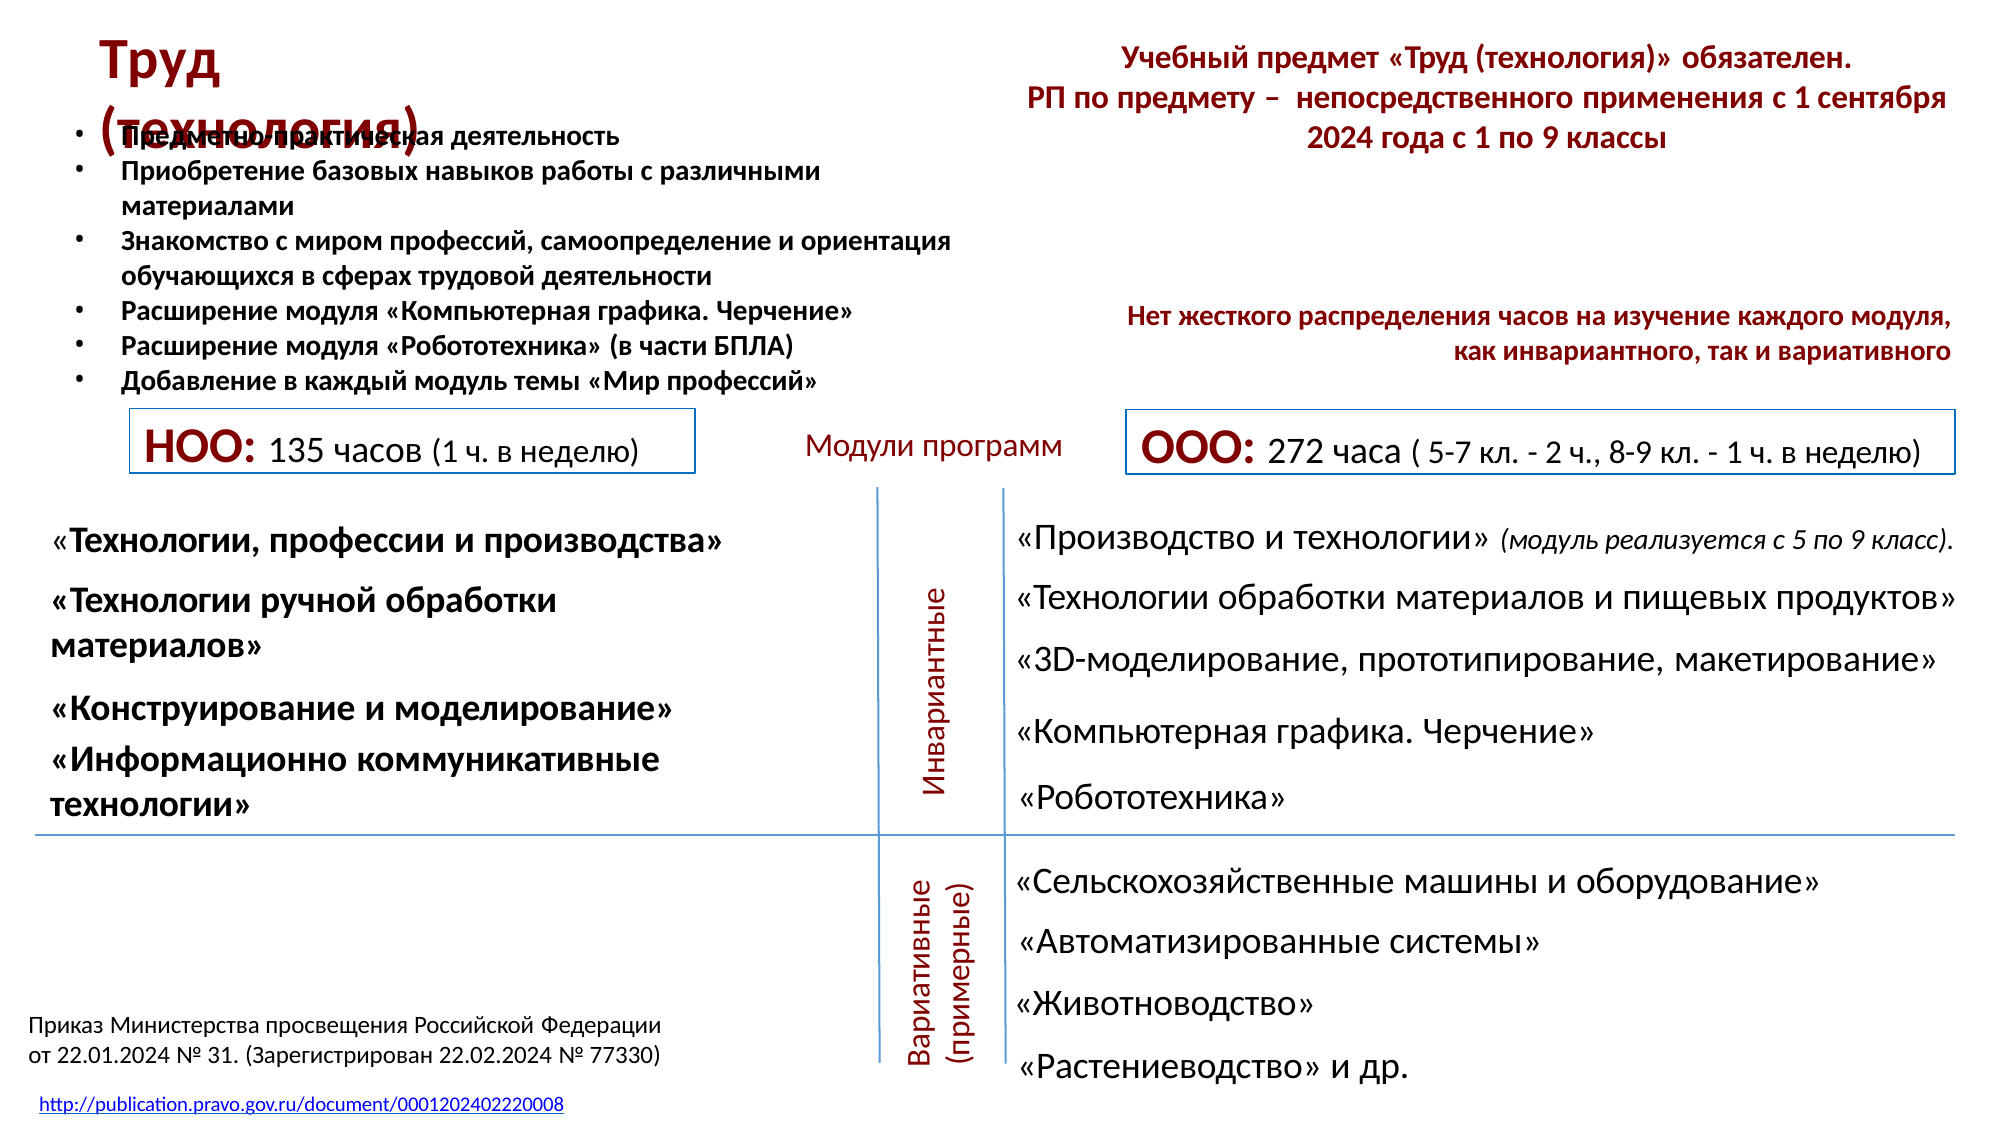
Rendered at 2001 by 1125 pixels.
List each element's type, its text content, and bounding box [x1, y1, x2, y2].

text_box http://publication.pravo.gov.ru/document/0001202402220008 [37, 1088, 578, 1116]
text_box Модули программ [802, 421, 1070, 464]
text_box «Информационно коммуникативные технологии» [47, 731, 855, 824]
text_box НОО: 135 часов (1 ч. в неделю) [129, 408, 696, 473]
text_box ООО: 272 часа ( 5-7 кл. - 2 ч., 8-9 кл. - 1 ч. в неделю) [1126, 409, 1955, 474]
text_box «Компьютерная графика. Черчение» «Робототехника» [1012, 683, 1603, 818]
title Труд (технология) [97, 17, 551, 114]
text_box Вариативные (примерные) [902, 876, 977, 1070]
text_box Учебный предмет «Труд (технология)» обязателен. РП по предмету – непосредственного применения с 1 сентября 2024 года с 1 по 9 классы [1017, 33, 1955, 155]
text_box «Производство и технологии» (модуль реализуется с 5 по 9 класс). «Технологии обработки материалов и пищевых продуктов» «3D-моделирование, прототипирование, макетирование» [1012, 494, 1970, 679]
text_box «Сельскохозяйственные машины и оборудование» «Автоматизированные системы» «Животноводство» «Растениеводство» и др. [1011, 840, 1833, 1087]
text_box Инвариантные [917, 552, 952, 799]
text_box Приказ Министерства просвещения Российской Федерации от 22.01.2024 № 31. (Зарегистрирован 22.02.2024 № 77330) [26, 1006, 671, 1069]
text_box Предметно-практическая деятельность Приобретение базовых навыков работы с различными материалами Знакомство с миром профессий, самоопределение и ориентация обучающихся в сферах трудовой деятельности Расширение модуля «Компьютерная графика. Черчение» Расширение модуля «Робототехника» (в части БПЛА) Добавление в каждый модуль темы «Мир профессий» [72, 114, 983, 396]
text_box «Технологии, профессии и производства» «Технологии ручной обработки материалов» «Конструирование и моделирование» [47, 497, 772, 728]
text_box Нет жесткого распределения часов на изучение каждого модуля, как инвариантного, так и вариативного [1042, 294, 1953, 367]
